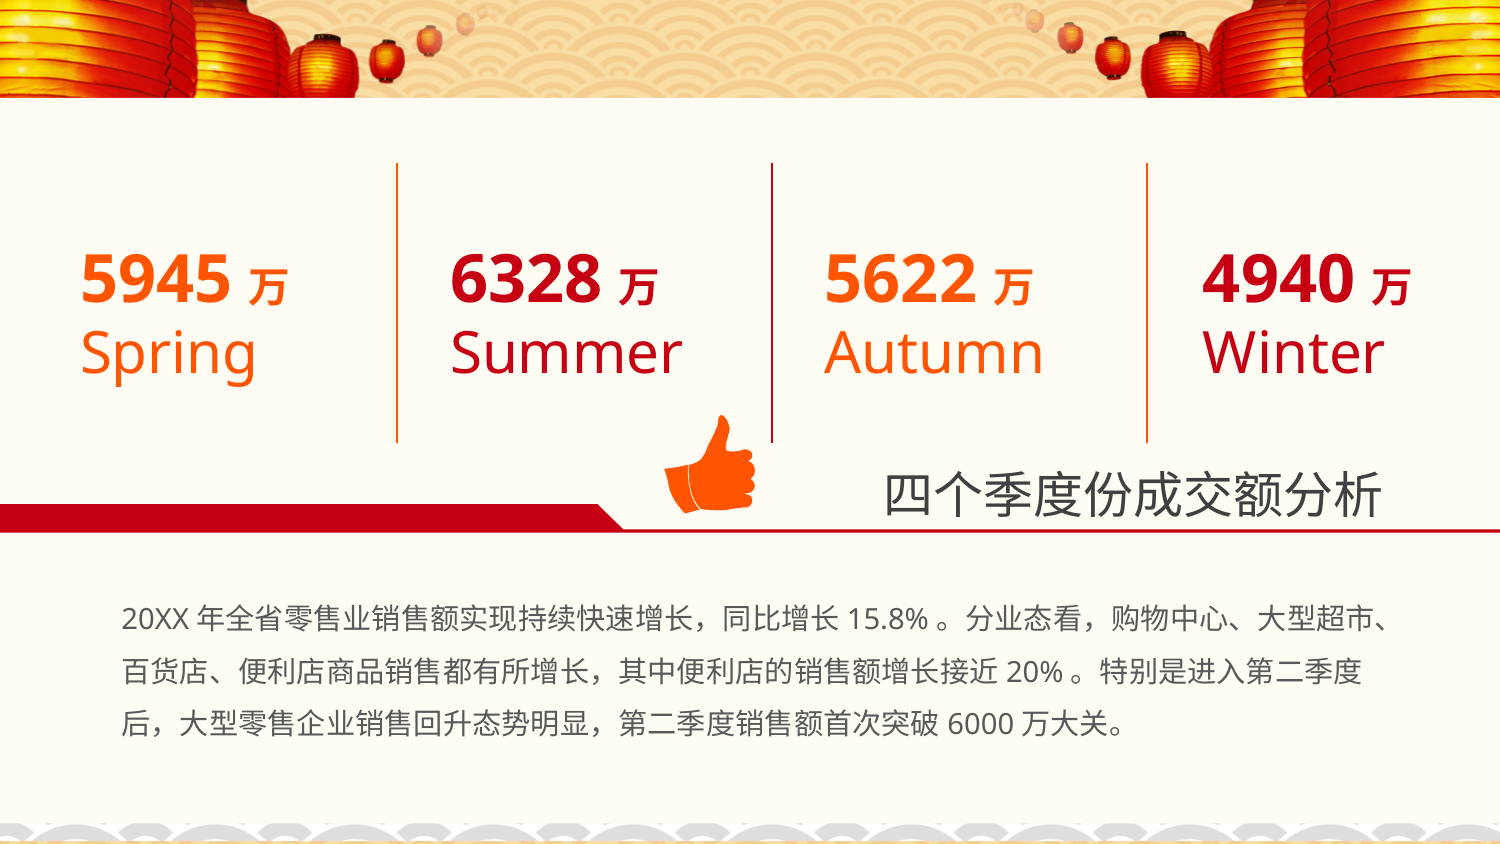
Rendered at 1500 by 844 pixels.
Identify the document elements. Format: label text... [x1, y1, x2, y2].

text_box 5622万 Autumn [809, 228, 1109, 394]
picture [0, 0, 1500, 97]
text_box 4940万 Winter [1188, 228, 1488, 394]
text_box [0, 504, 1500, 533]
text_box 四个季度份成交额分析 [824, 447, 1442, 528]
text_box 6328万 Summer [434, 228, 735, 394]
text_box [663, 414, 756, 514]
text_box 5945万 Spring [64, 228, 365, 394]
text_box 20XX年全省零售业销售额实现持续快速增长，同比增长15.8%。分业态看，购物中心、大型超市、百货店、便利店商品销售都有所增长，其中便利店的销售额增长接近20%。特别是进入第二季度后，大型零售企业销售回升态势明显，第二季度销售额首次突破6000万大关。 [106, 557, 1404, 766]
picture [0, 824, 1500, 844]
